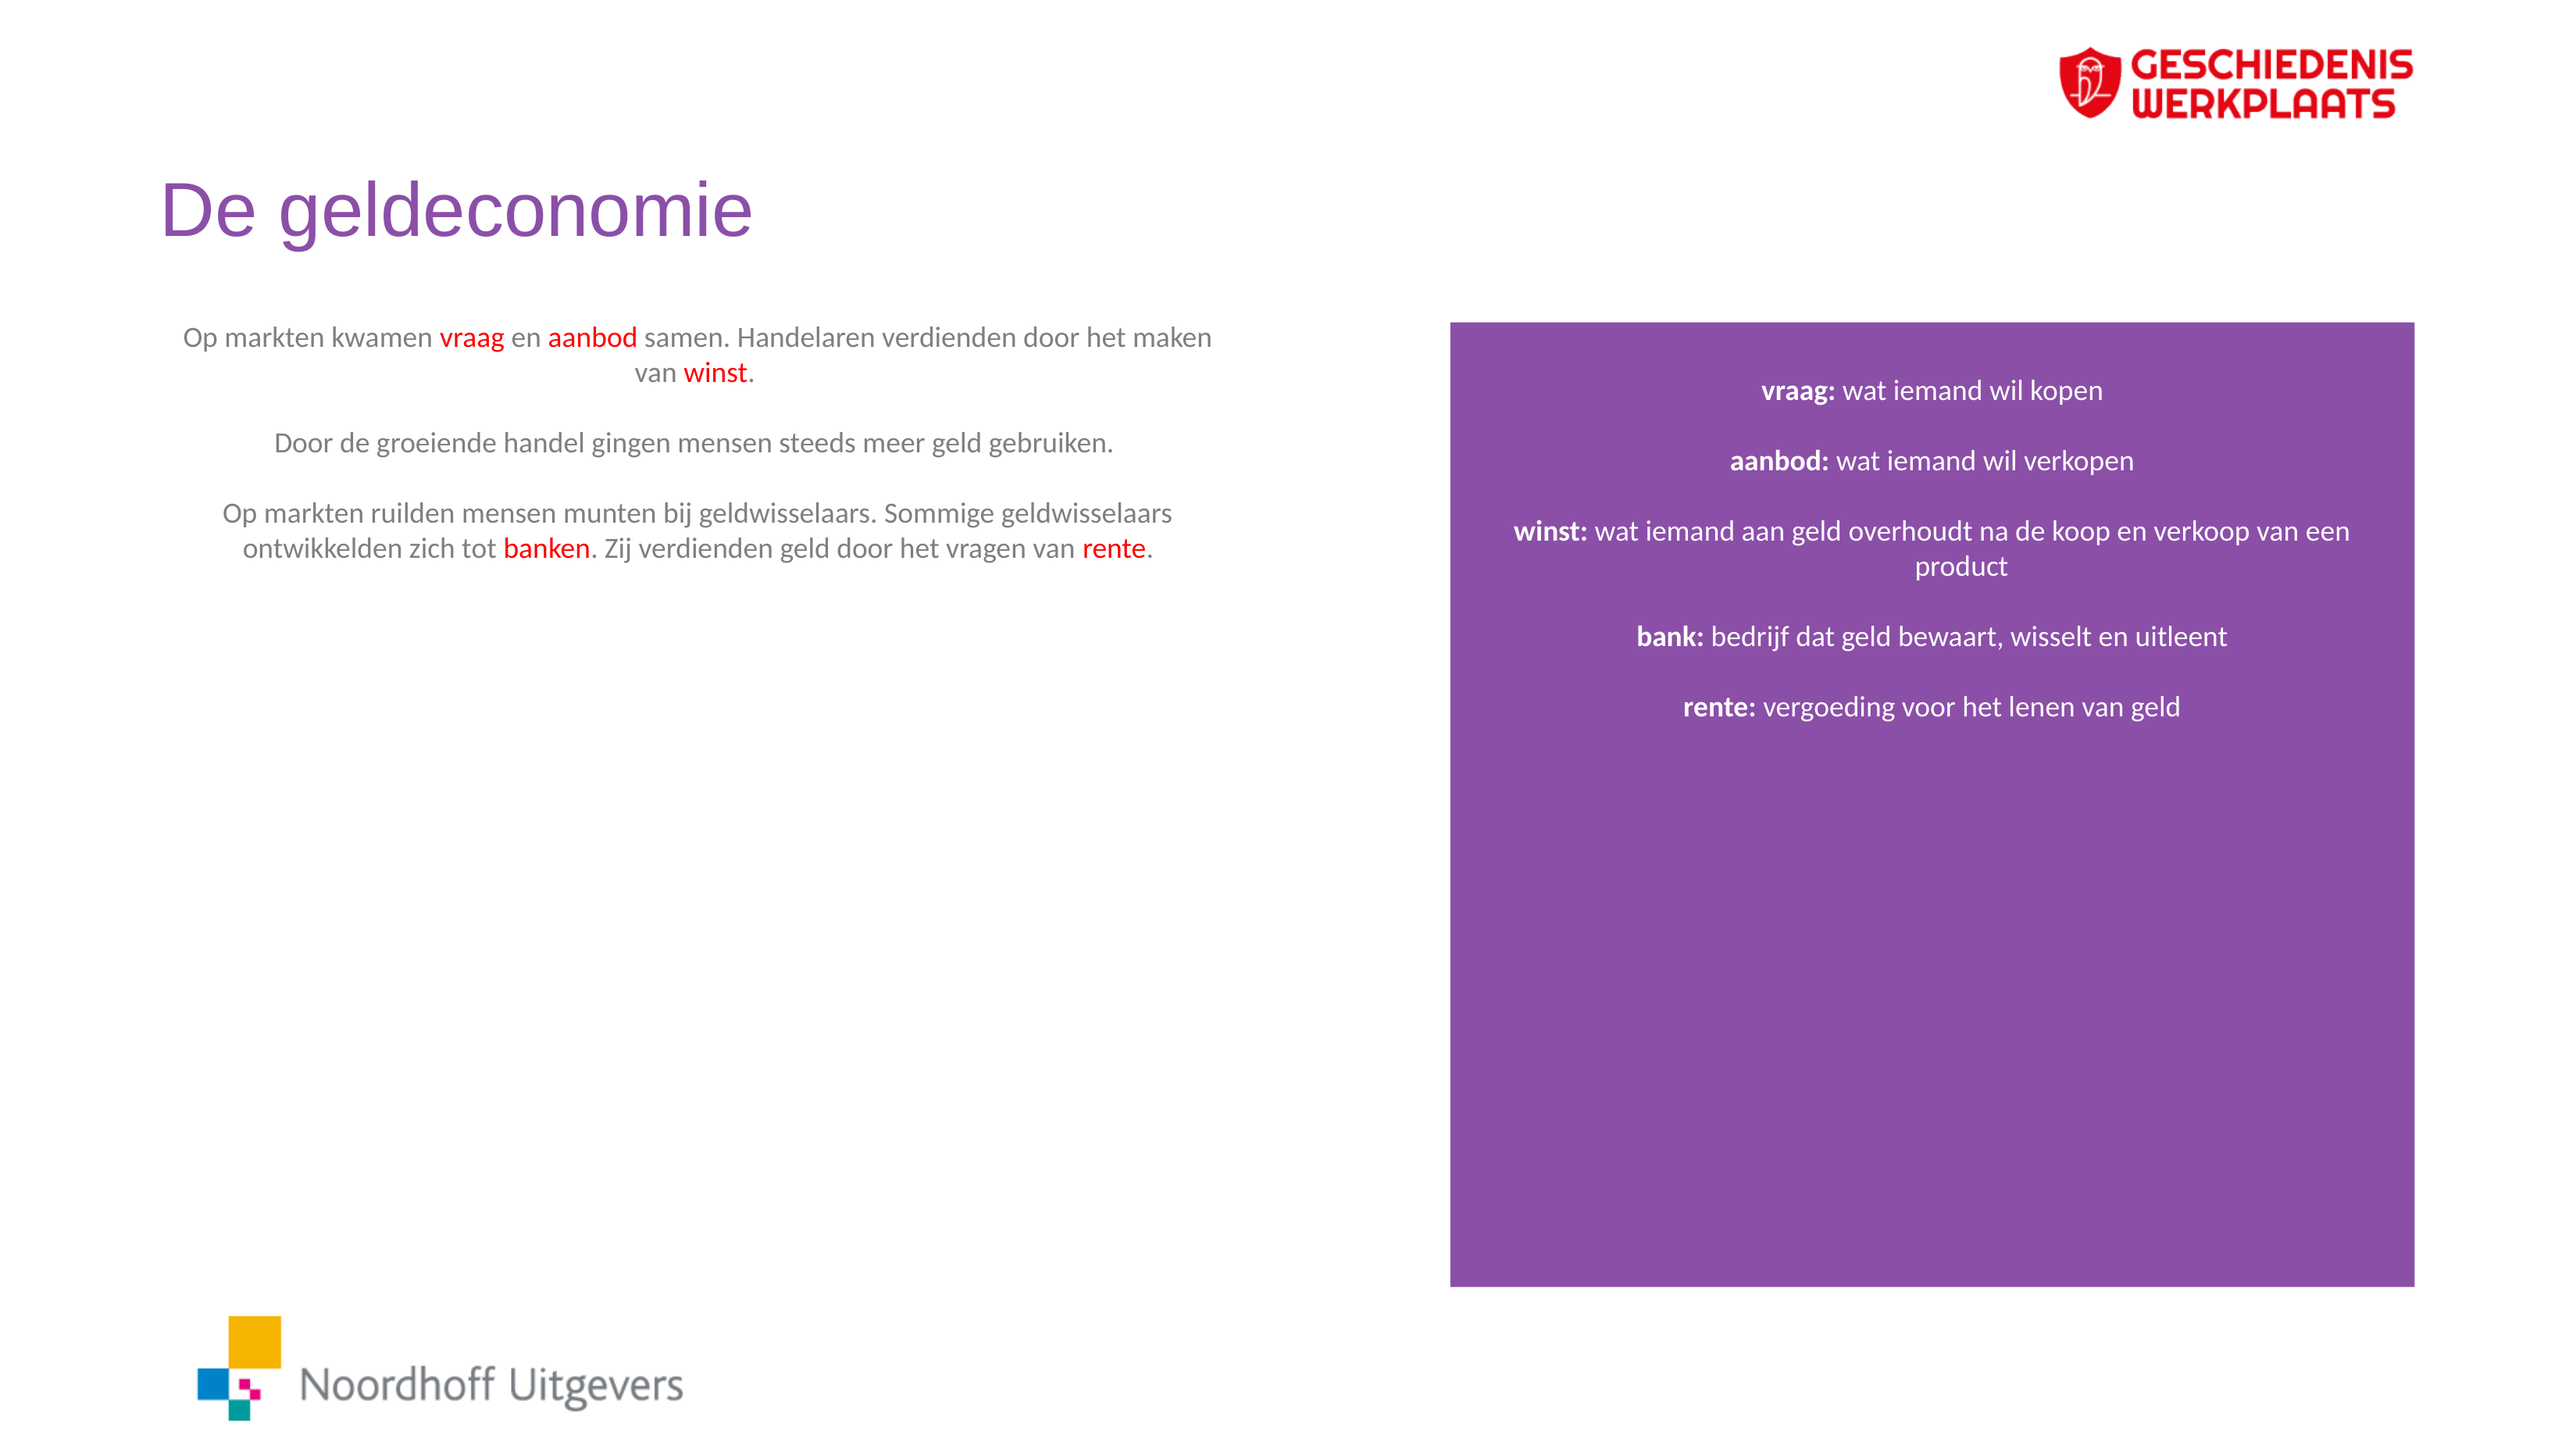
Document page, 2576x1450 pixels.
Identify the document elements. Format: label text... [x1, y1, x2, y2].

title De geldeconomie [159, 159, 2416, 266]
list vraag: wat iemand wil kopen aanbod: wat iemand wil verkopen winst: wat iemand aan geld overhoudt na de koop en verkoop van een product bank: bedrijf dat geld bewaart, wisselt en uitleent rente: vergoeding voor het lenen van geld [1450, 322, 2415, 1288]
picture [159, 1288, 802, 1449]
picture [1610, 0, 2576, 161]
list Op markten kwamen vraag en aanbod samen. Handelaren verdienden door het maken van winst. Door de groeiende handel gingen mensen steeds meer geld gebruiken. Op markten ruilden mensen munten bij geldwisselaars. Sommige geldwisselaars ontwikkelden zich tot banken. Zij verdienden geld door het vragen van rente. [159, 318, 1251, 1284]
